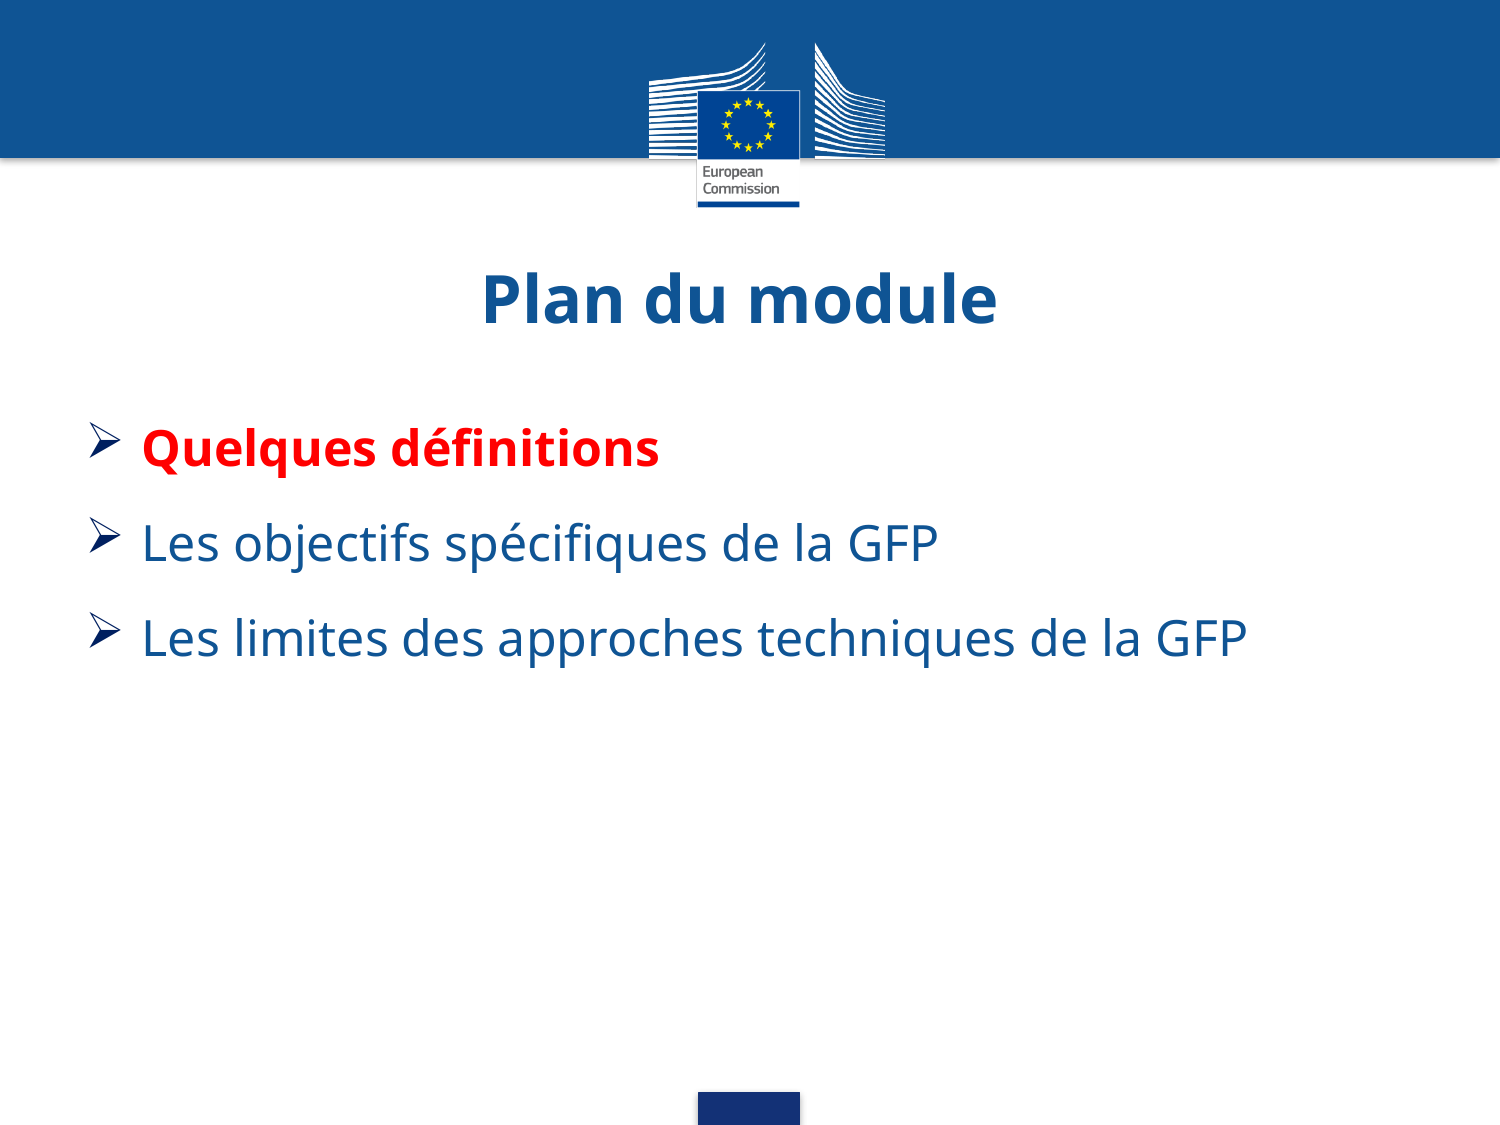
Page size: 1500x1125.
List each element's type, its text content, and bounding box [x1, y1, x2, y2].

list Quelques définitions Les objectifs spécifiques de la GFP Les limites des approches techniques de la GFP [70, 408, 1449, 1020]
picture [649, 42, 885, 208]
title Plan du module [64, 219, 1416, 374]
